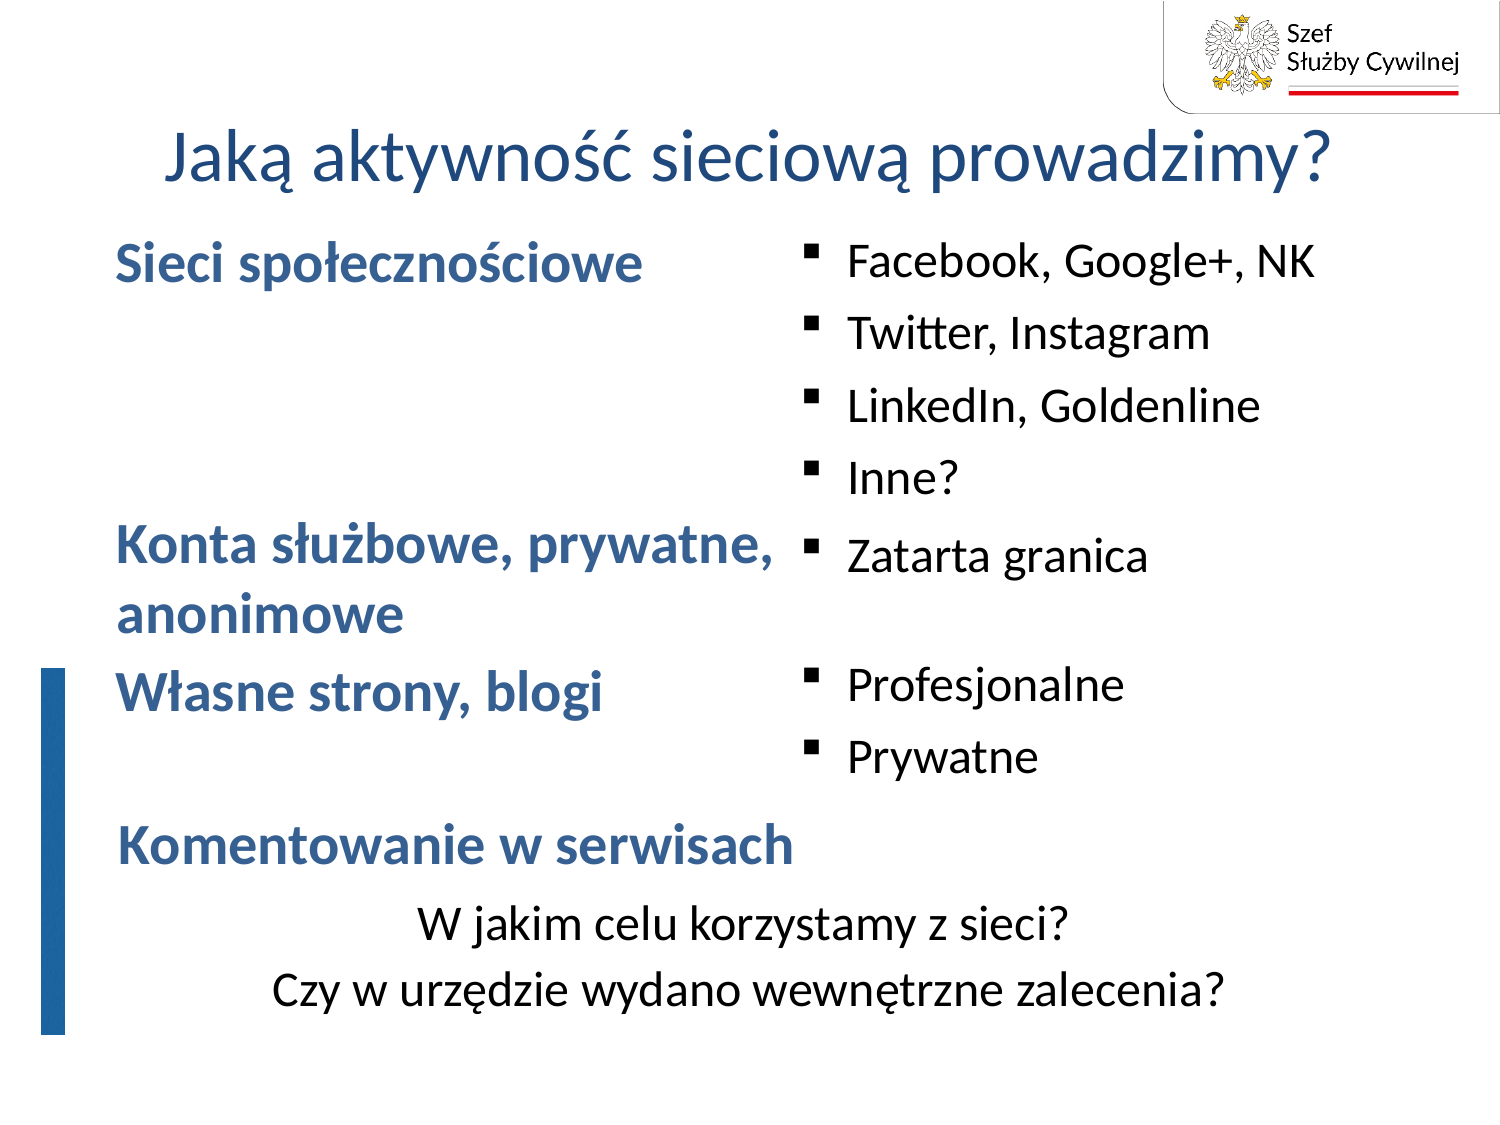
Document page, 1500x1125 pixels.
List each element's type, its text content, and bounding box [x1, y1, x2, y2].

text_box Zatarta granica [785, 515, 1365, 590]
text_box Profesjonalne Prywatne [785, 643, 1365, 792]
title Jaką aktywność sieciową prowadzimy? [100, 98, 1400, 224]
picture [41, 668, 65, 1035]
text_box W jakim celu korzystamy z sieci? [153, 883, 1347, 972]
picture [1163, 0, 1500, 114]
text_box Sieci społecznościowe [100, 216, 762, 417]
text_box Czy w urzędzie wydano wewnętrzne zalecenia? [153, 972, 1347, 1035]
text_box Własne strony, blogi [100, 645, 1164, 798]
text_box Facebook, Google+, NK Twitter, Instagram LinkedIn, Goldenline Inne? [785, 219, 1365, 513]
text_box Konta służbowe, prywatne, anonimowe [101, 497, 845, 592]
text_box Komentowanie w serwisach [103, 798, 825, 894]
